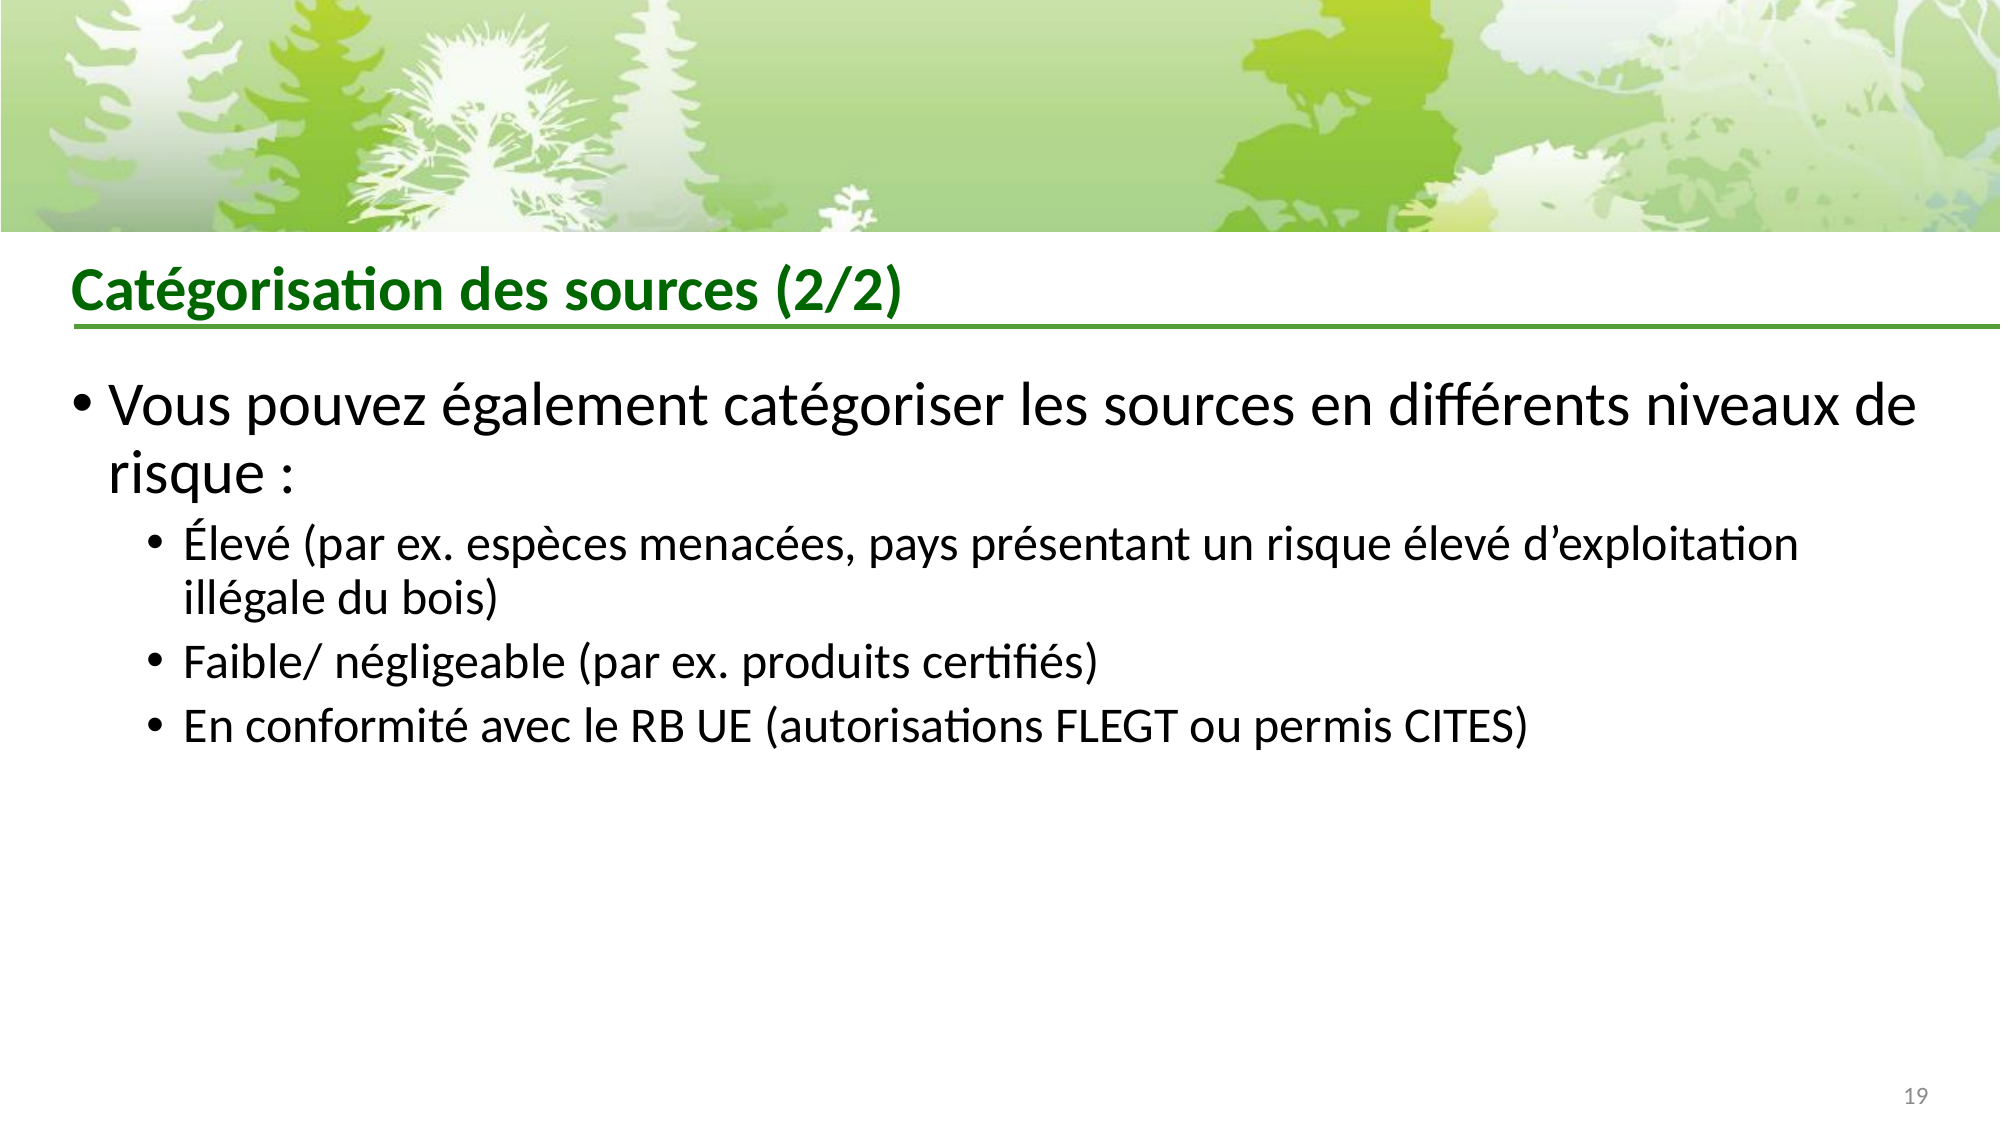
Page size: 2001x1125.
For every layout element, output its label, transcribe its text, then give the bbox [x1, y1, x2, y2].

list Vous pouvez également catégoriser les sources en différents niveaux de risque : Élevé (par ex. espèces menacées, pays présentant un risque élevé d’exploitation illégale du bois) Faible/ négligeable (par ex. produits certifiés) En conformité avec le RB UE (autorisations FLEGT ou permis CITES) [56, 364, 1944, 970]
slide_number 19 [1493, 1065, 1944, 1125]
title Catégorisation des sources (2/2) [56, 181, 1782, 364]
picture [0, 0, 2000, 232]
